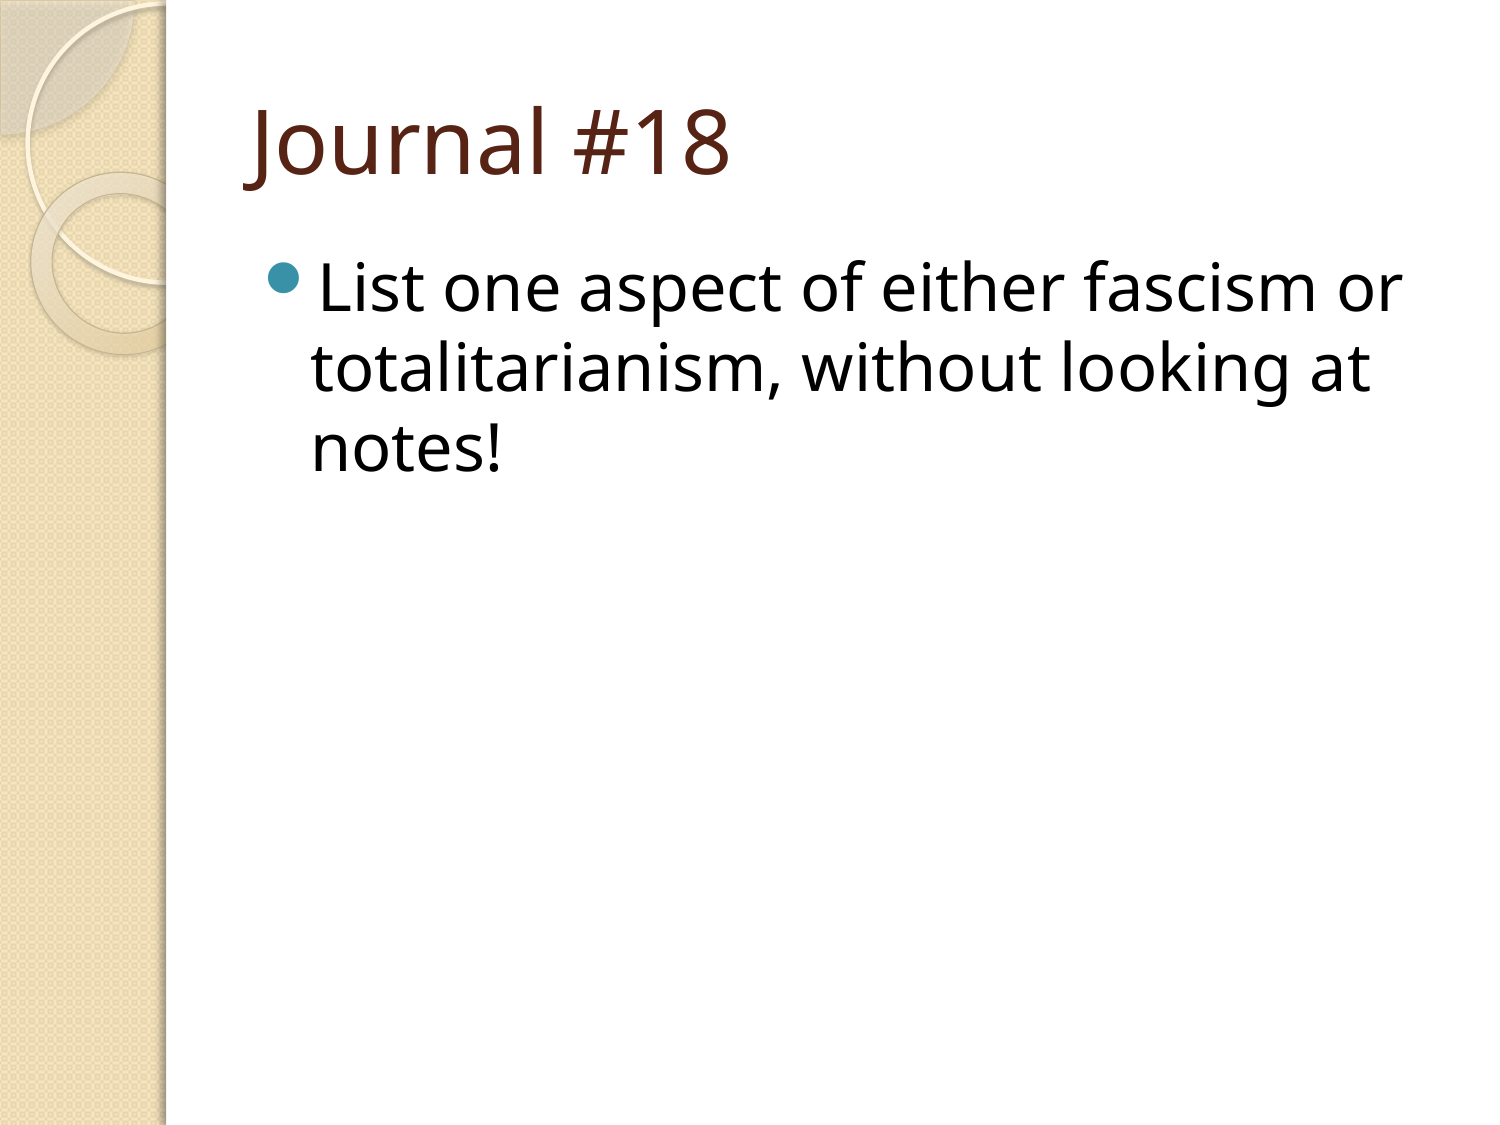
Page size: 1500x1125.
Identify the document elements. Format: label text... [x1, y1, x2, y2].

title Journal #18 [235, 45, 1466, 233]
list List one aspect of either fascism or totalitarianism, without looking at notes! [235, 237, 1466, 1025]
